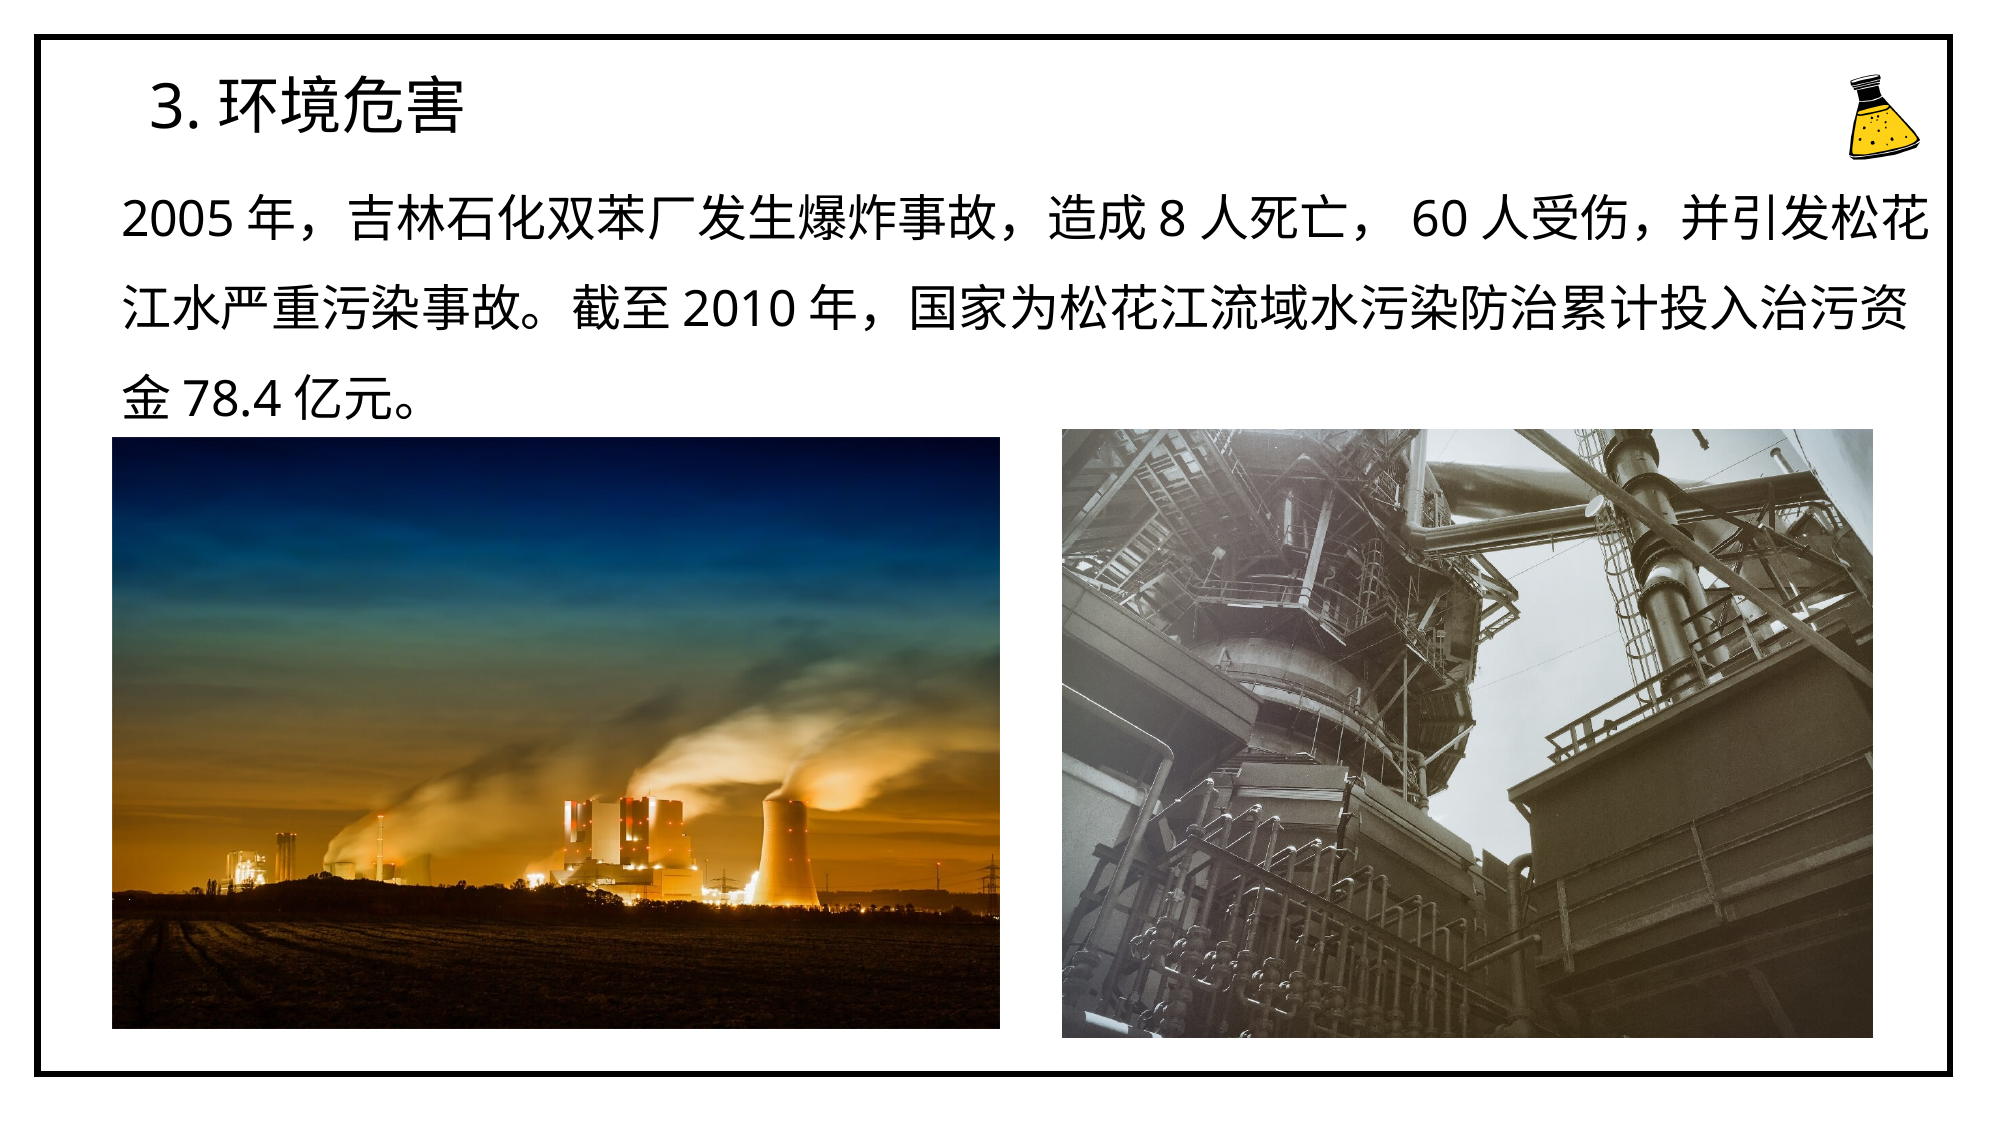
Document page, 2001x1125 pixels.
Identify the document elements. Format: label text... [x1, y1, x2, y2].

picture [112, 437, 1000, 1029]
text_box 3.环境危害 [135, 58, 961, 148]
picture [1062, 429, 1873, 1038]
picture [1849, 74, 1920, 148]
text_box 2005年，吉林石化双苯厂发生爆炸事故，造成8人死亡，60人受伤，并引发松花江水严重污染事故。截至2010年，国家为松花江流域水污染防治累计投入治污资金78.4亿元。 [106, 148, 1950, 434]
